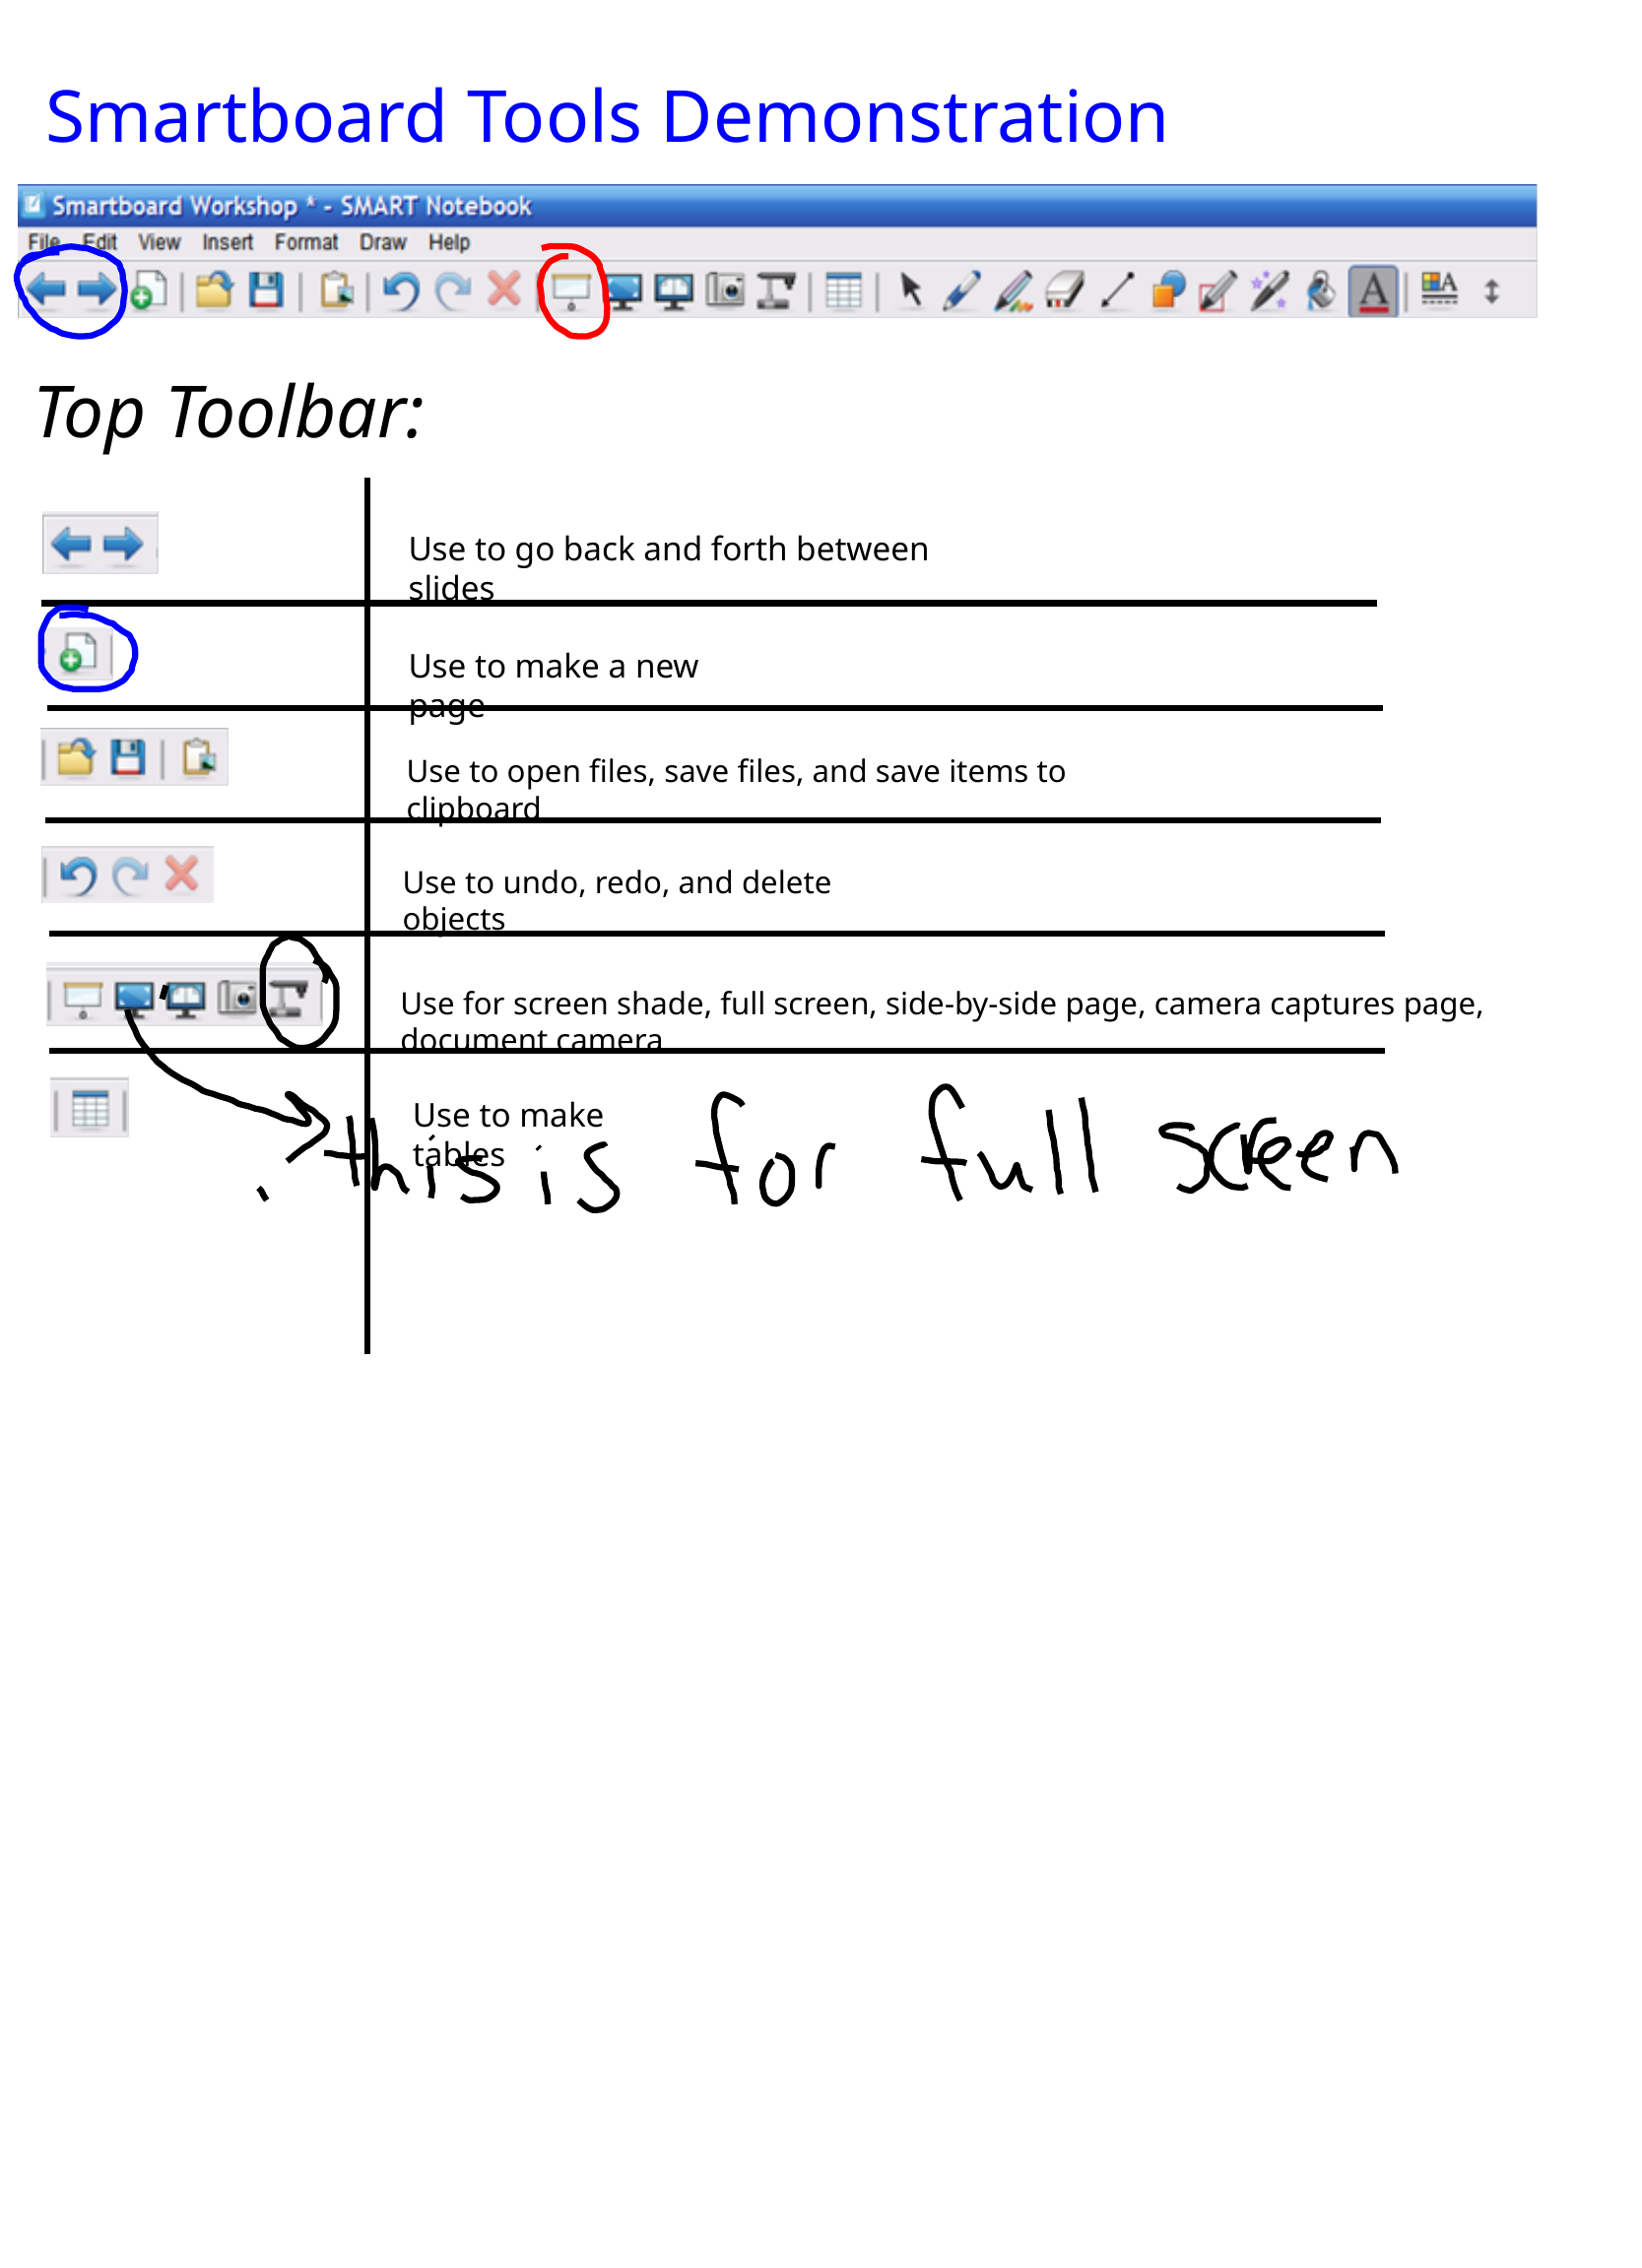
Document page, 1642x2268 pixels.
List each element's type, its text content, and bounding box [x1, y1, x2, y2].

text_box Smartboard Tools Demonstration [31, 63, 1201, 164]
text_box [557, 328, 604, 338]
text_box [48, 328, 108, 338]
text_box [126, 1008, 1396, 1211]
picture [18, 184, 1540, 321]
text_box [40, 478, 1613, 1355]
text_box Top Toolbar: [18, 358, 507, 460]
